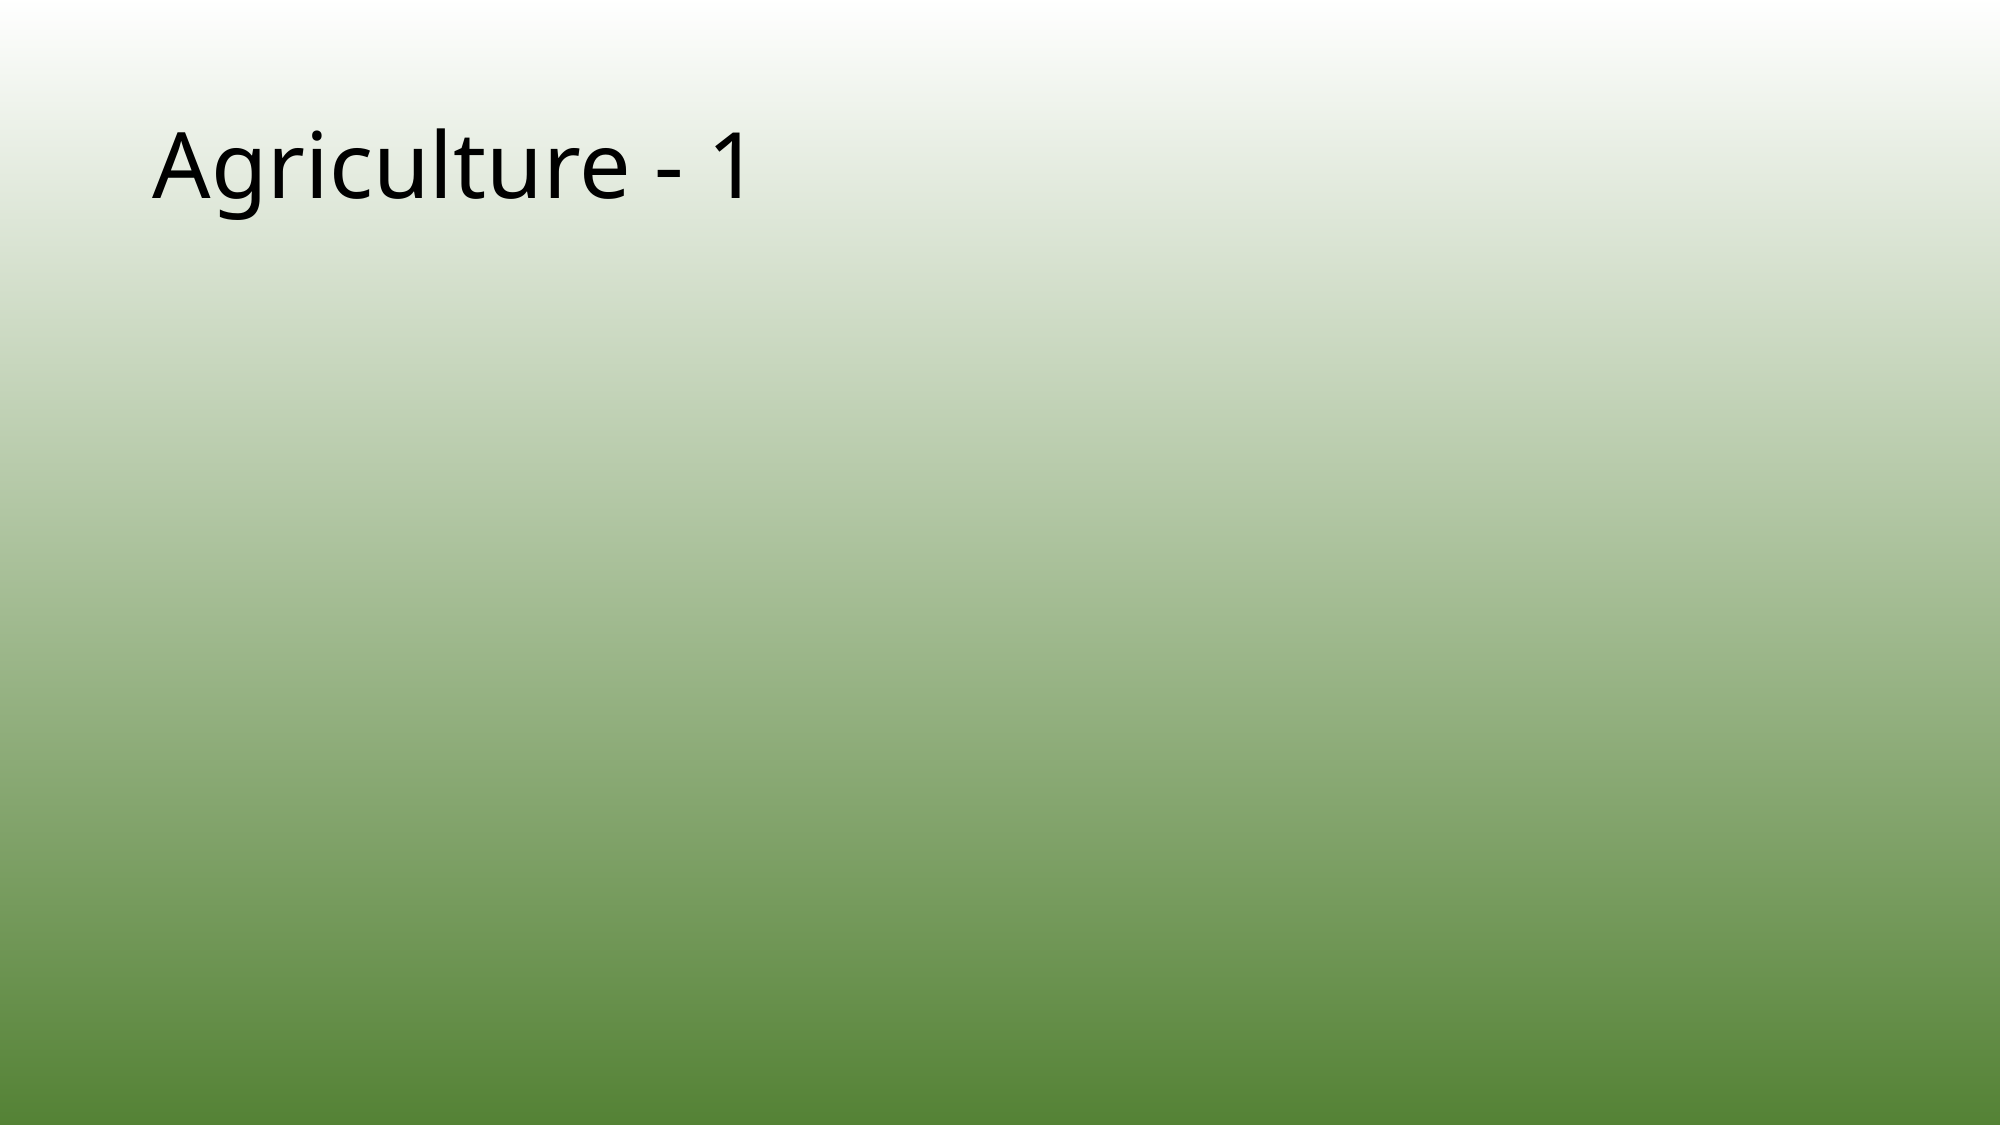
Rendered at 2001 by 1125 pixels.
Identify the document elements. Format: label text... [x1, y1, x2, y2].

title Agriculture - 1 [137, 59, 1863, 278]
